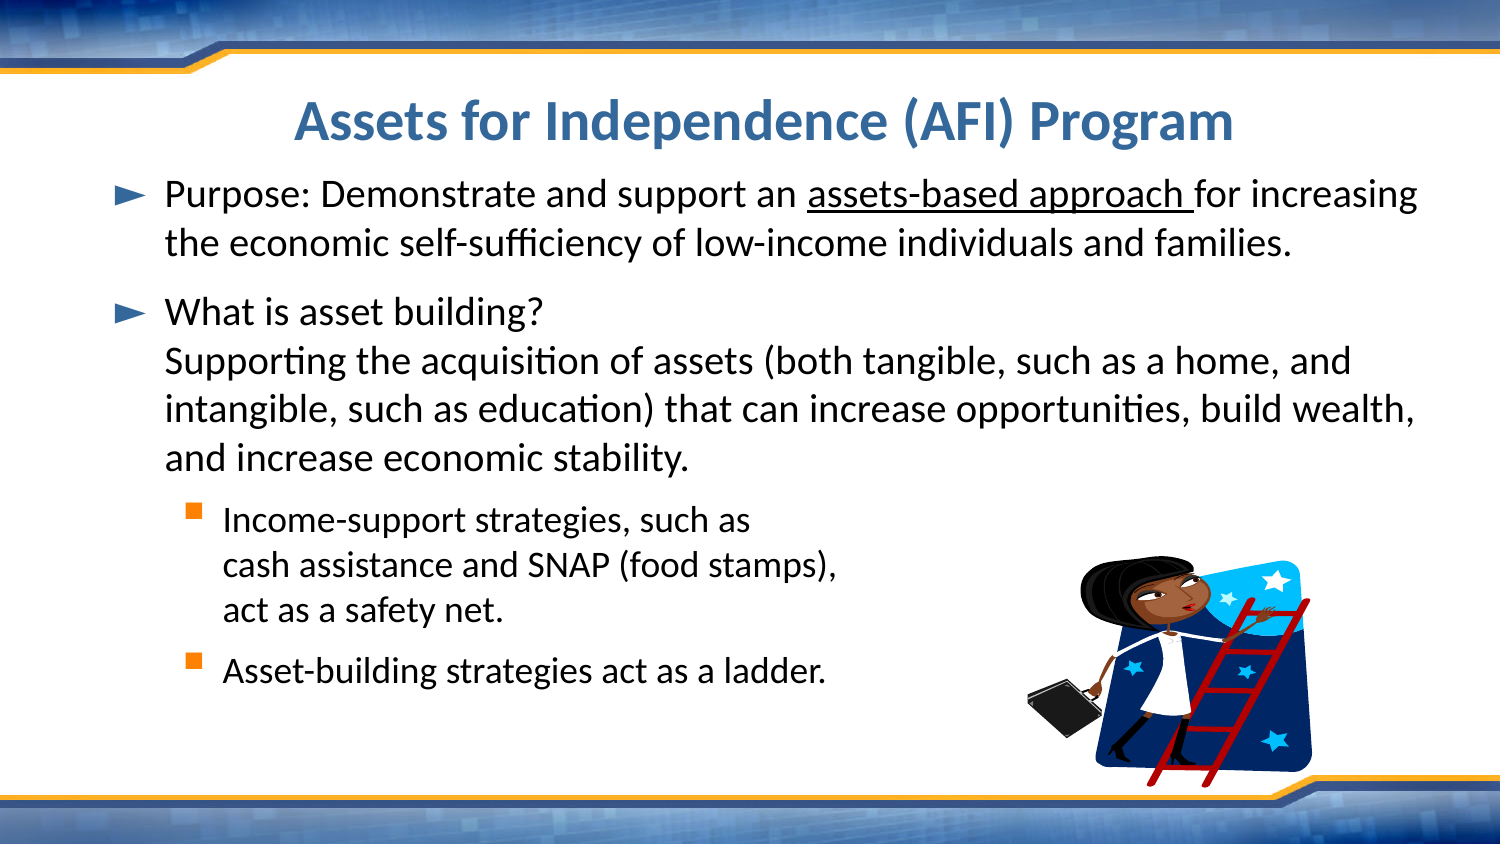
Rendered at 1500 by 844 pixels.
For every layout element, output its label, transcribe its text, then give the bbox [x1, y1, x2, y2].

list Purpose: Demonstrate and support an assets-based approach for increasing the economic self-sufficiency of low-income individuals and families. What is asset building? Supporting the acquisition of assets (both tangible, such as a home, and intangible, such as education) that can increase opportunities, build wealth, and increase economic stability. Income-support strategies, such as cash assistance and SNAP (food stamps), act as a safety net. Asset-building strategies act as a ladder. [99, 159, 1442, 750]
picture [0, 0, 1500, 844]
title Assets for Independence (AFI) Program [87, 75, 1442, 150]
